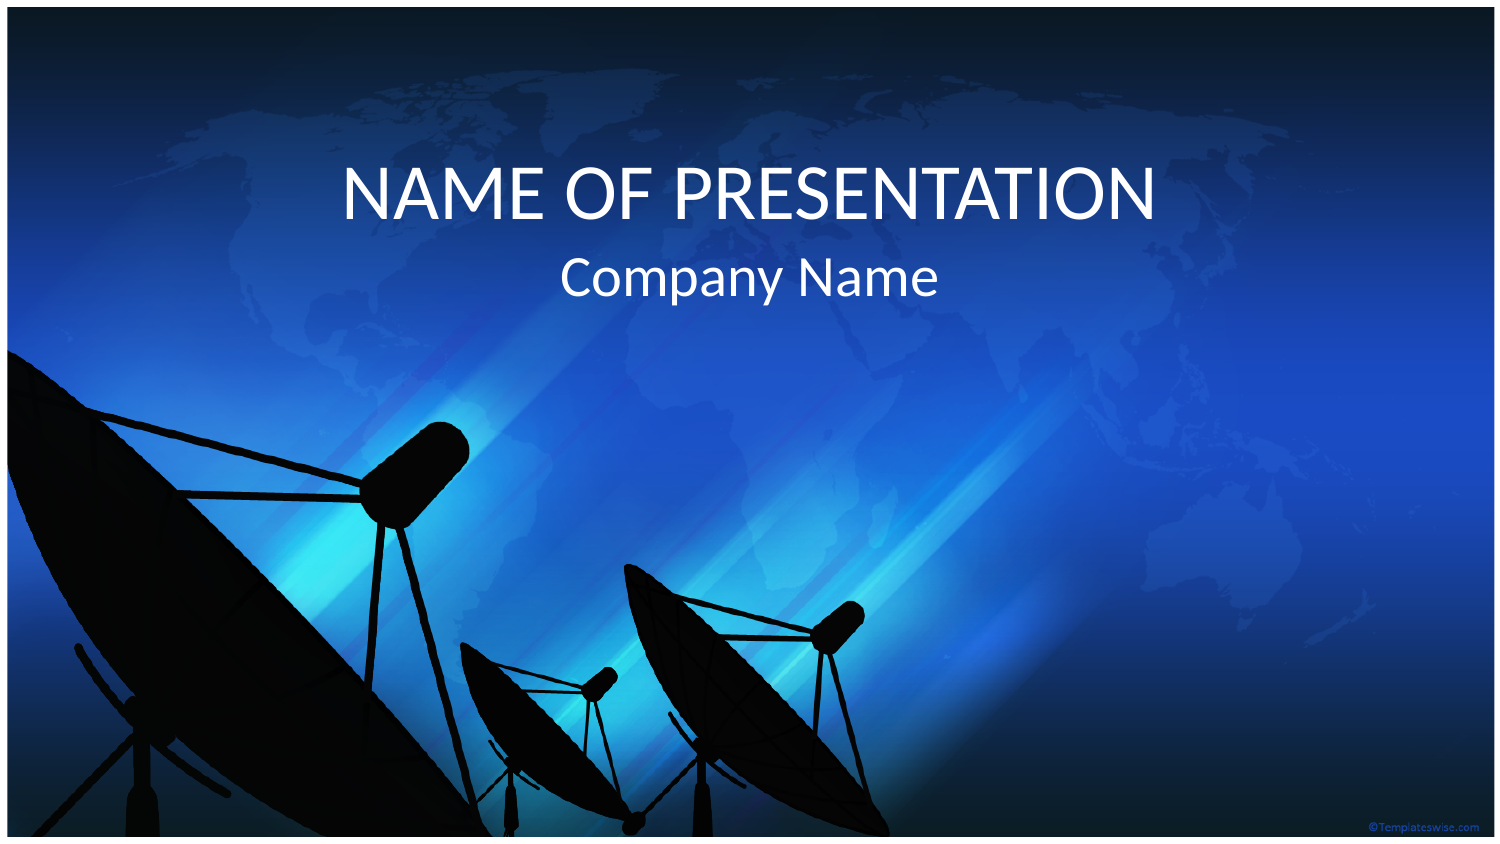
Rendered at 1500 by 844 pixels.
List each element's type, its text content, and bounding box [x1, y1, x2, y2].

title NAME OF PRESENTATION [112, 132, 1388, 244]
subtitle Company Name [225, 230, 1275, 316]
picture [0, 0, 1500, 844]
